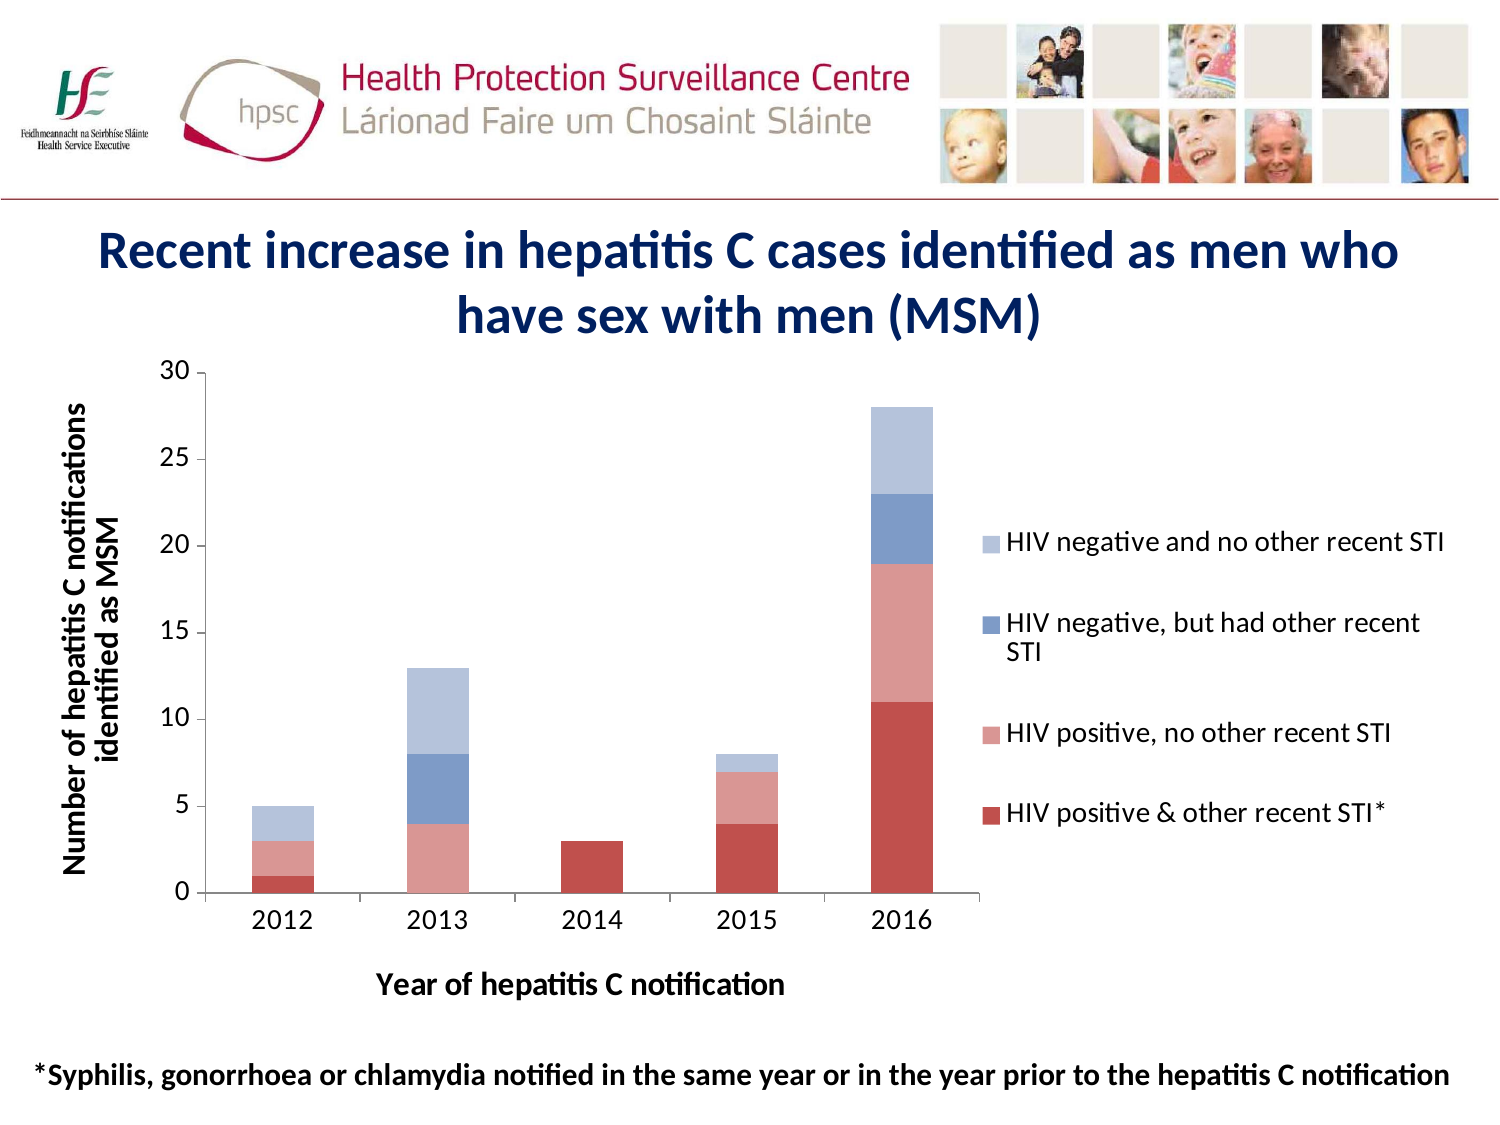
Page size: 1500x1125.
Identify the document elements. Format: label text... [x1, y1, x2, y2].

title Recent increase in hepatitis C cases identified as men who have sex with men (MSM) [29, 210, 1471, 351]
text_box *Syphilis, gonorrhoea or chlamydia notified in the same year or in the year prior to the hepatitis C notification [17, 1046, 1471, 1099]
picture [0, 0, 1500, 201]
chart [23, 349, 1465, 1024]
